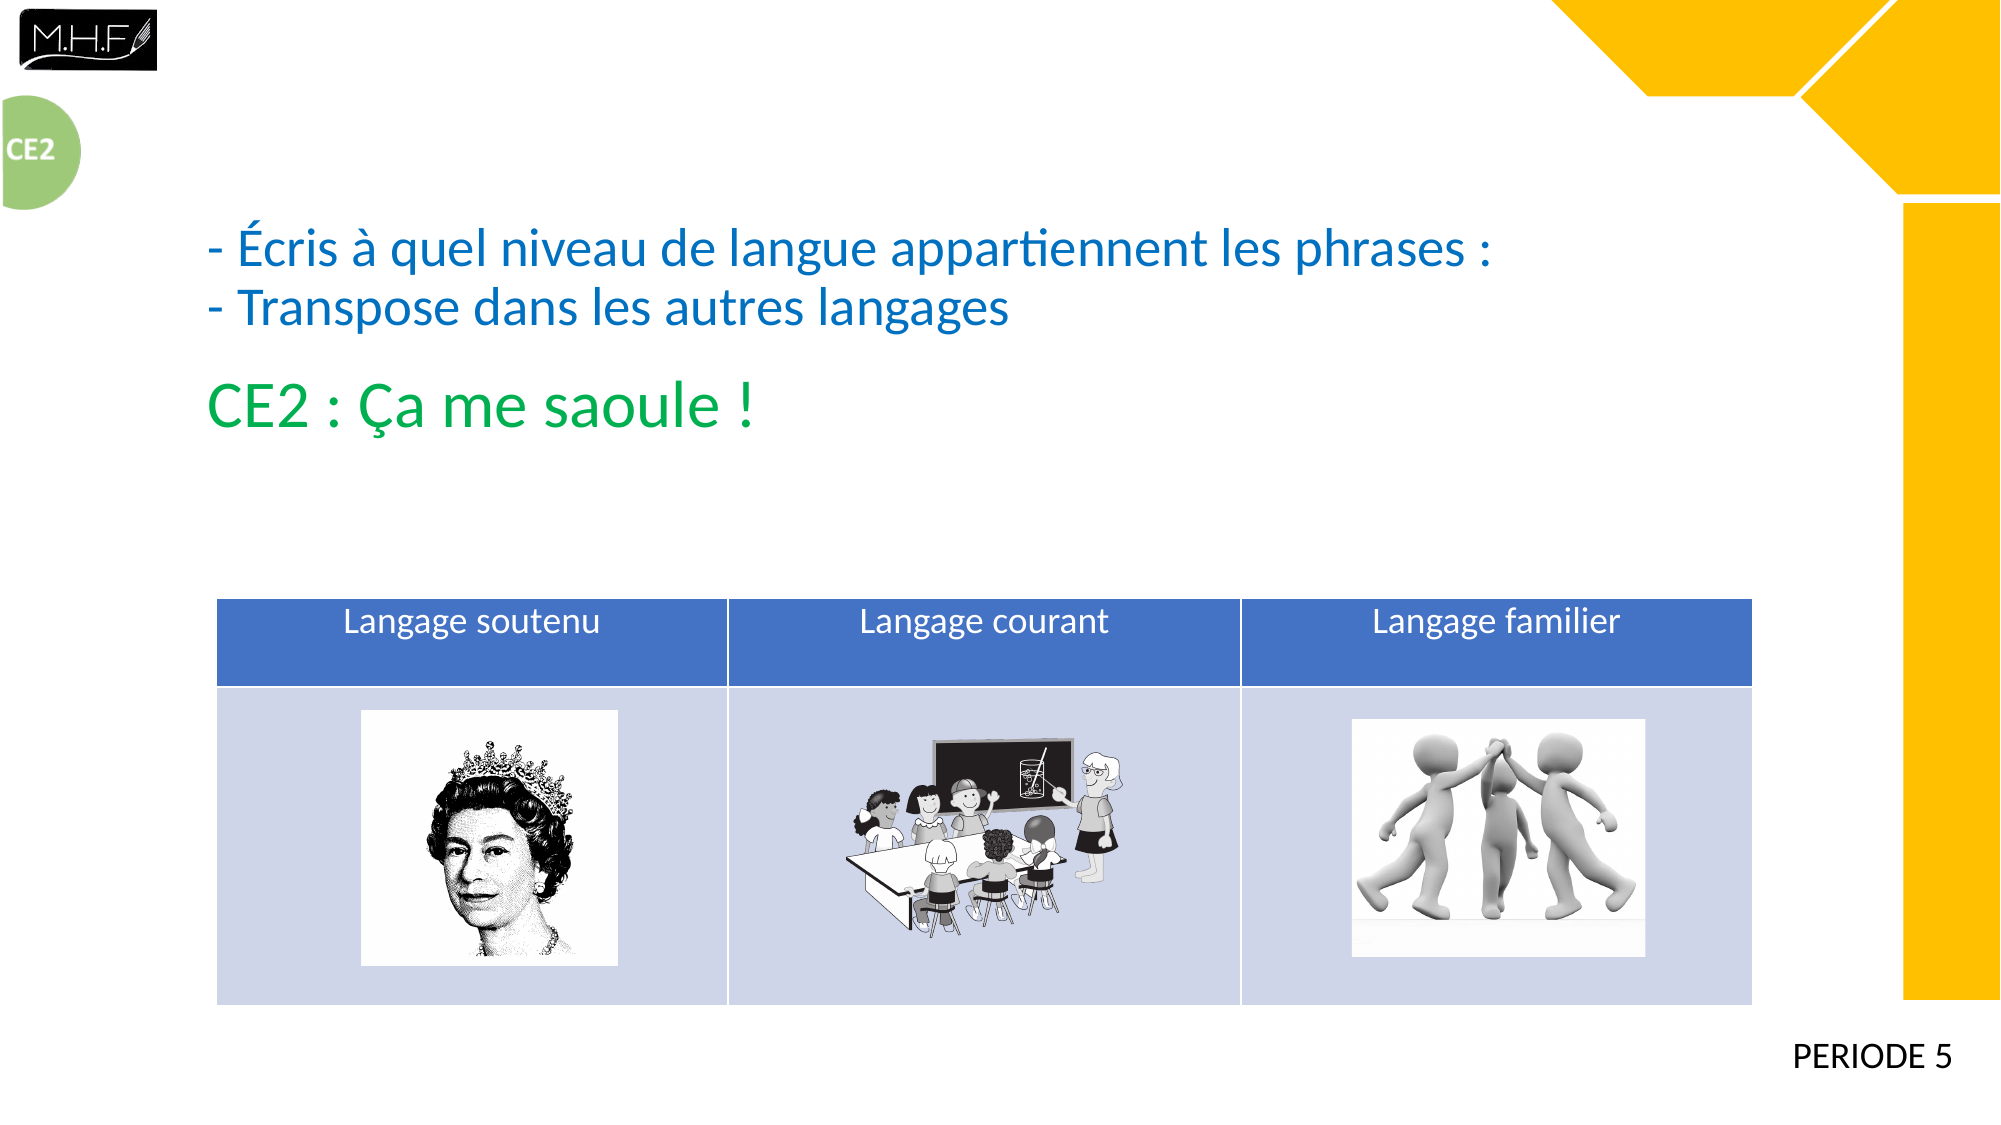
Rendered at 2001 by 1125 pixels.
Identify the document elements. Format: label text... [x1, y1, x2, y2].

table_cell [217, 688, 727, 1005]
picture [16, 7, 157, 74]
table_header Langage familier [1242, 599, 1752, 686]
text_box [1549, 0, 1892, 98]
text_box [1799, 0, 2000, 196]
picture [845, 738, 1123, 938]
table_cell [729, 688, 1240, 1005]
table_header Langage soutenu [217, 599, 727, 686]
text_box PERIODE 5 [1364, 1023, 1969, 1125]
picture [0, 95, 101, 210]
table_cell [1242, 688, 1752, 1005]
table_header Langage courant [729, 599, 1240, 686]
text_box [1902, 202, 2000, 1001]
picture [361, 710, 618, 966]
picture [1351, 719, 1646, 957]
title - Écris à quel niveau de langue appartiennent les phrases : - Transpose dans les autres langages CE2 : Ça me saoule ! [192, 207, 1603, 537]
